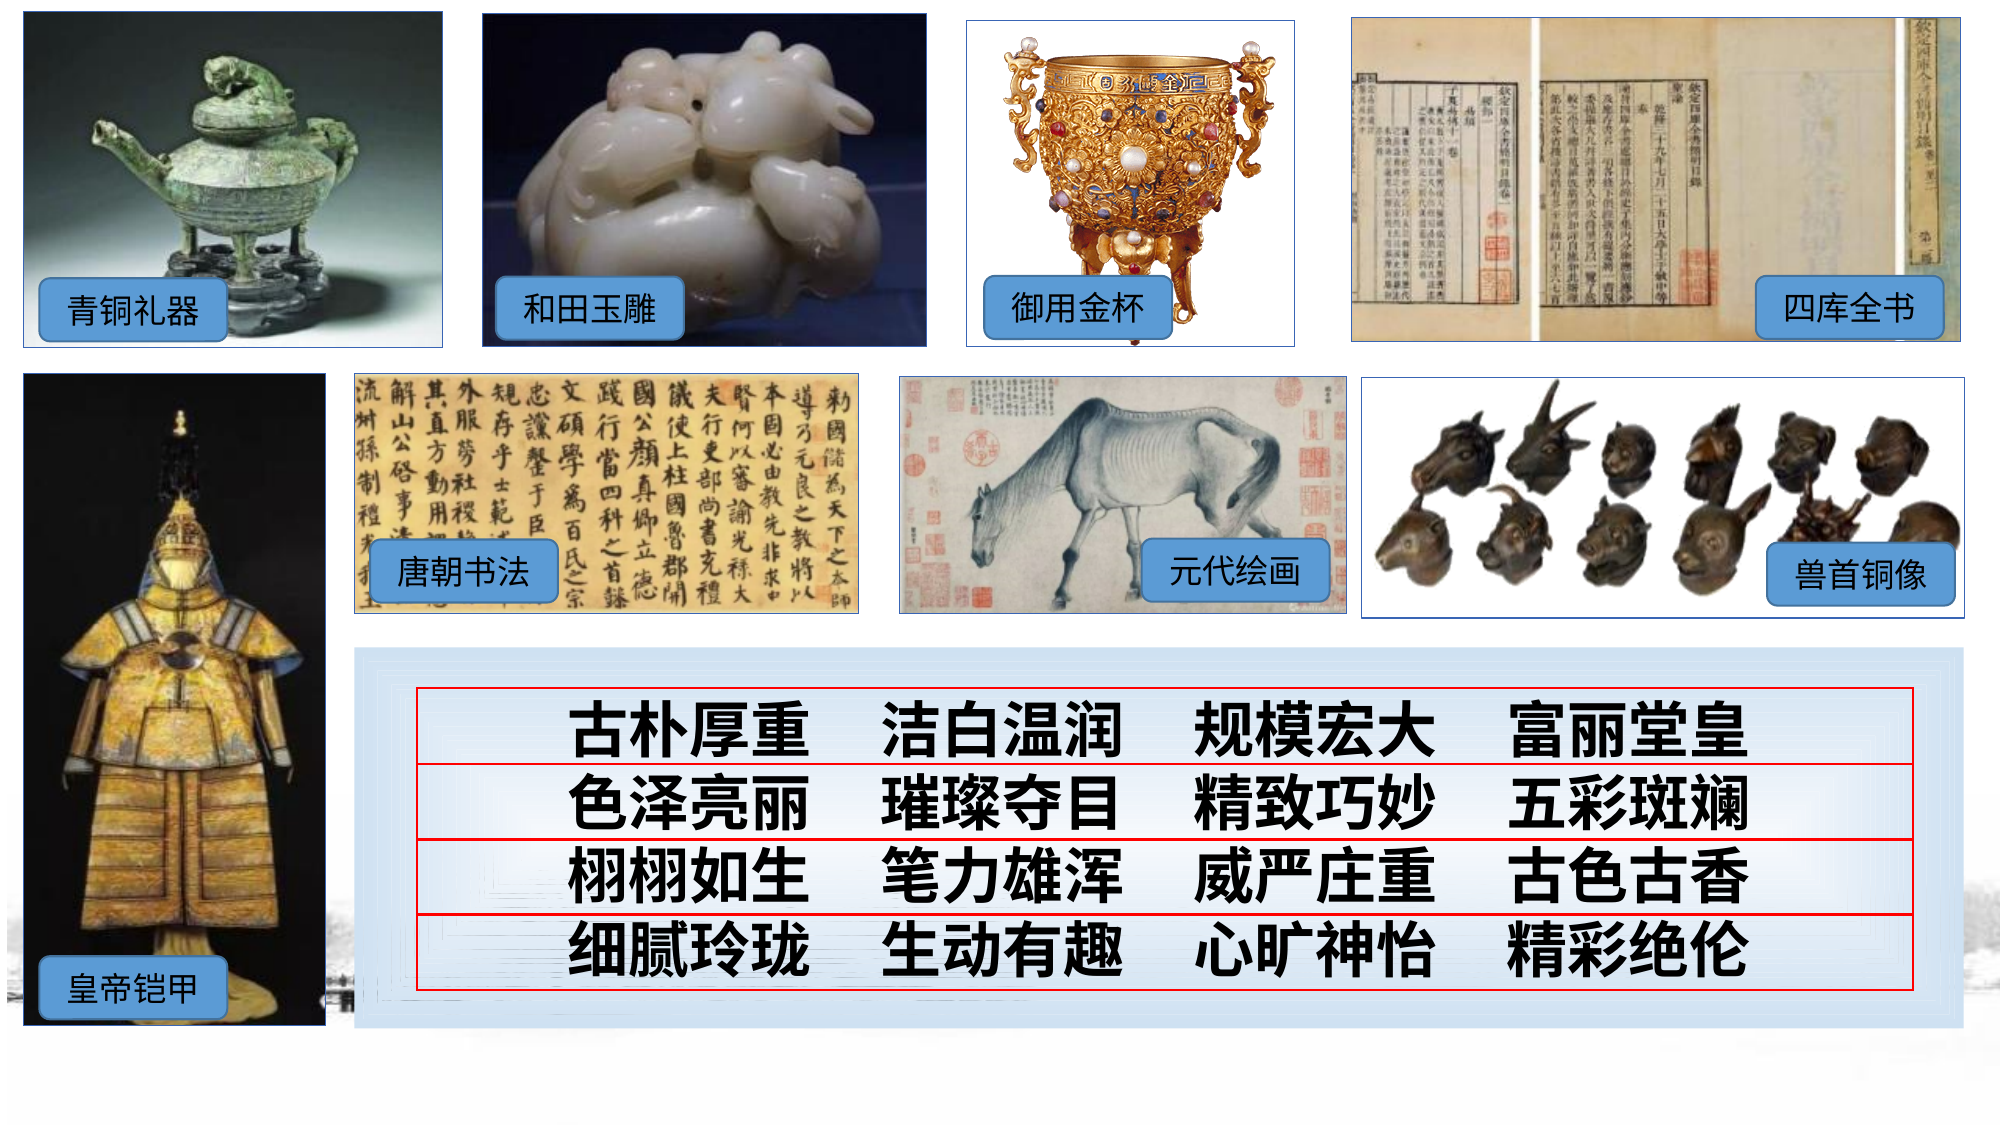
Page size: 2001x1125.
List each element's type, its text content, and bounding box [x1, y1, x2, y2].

picture [7, 373, 2000, 1125]
picture [966, 20, 1295, 347]
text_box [417, 688, 1914, 991]
picture [1362, 378, 1964, 618]
picture [482, 13, 927, 347]
picture [1351, 17, 1961, 342]
picture [354, 373, 859, 614]
picture [23, 11, 443, 348]
picture [899, 376, 1348, 614]
text_box 古朴厚重 洁白温润 规模宏大 富丽堂皇 色泽亮丽 璀璨夺目 精致巧妙 五彩斑斓 栩栩如生 笔力雄浑 威严庄重 古色古香 细腻玲珑 生动有趣 心旷神怡 精彩绝伦 [353, 646, 1965, 794]
